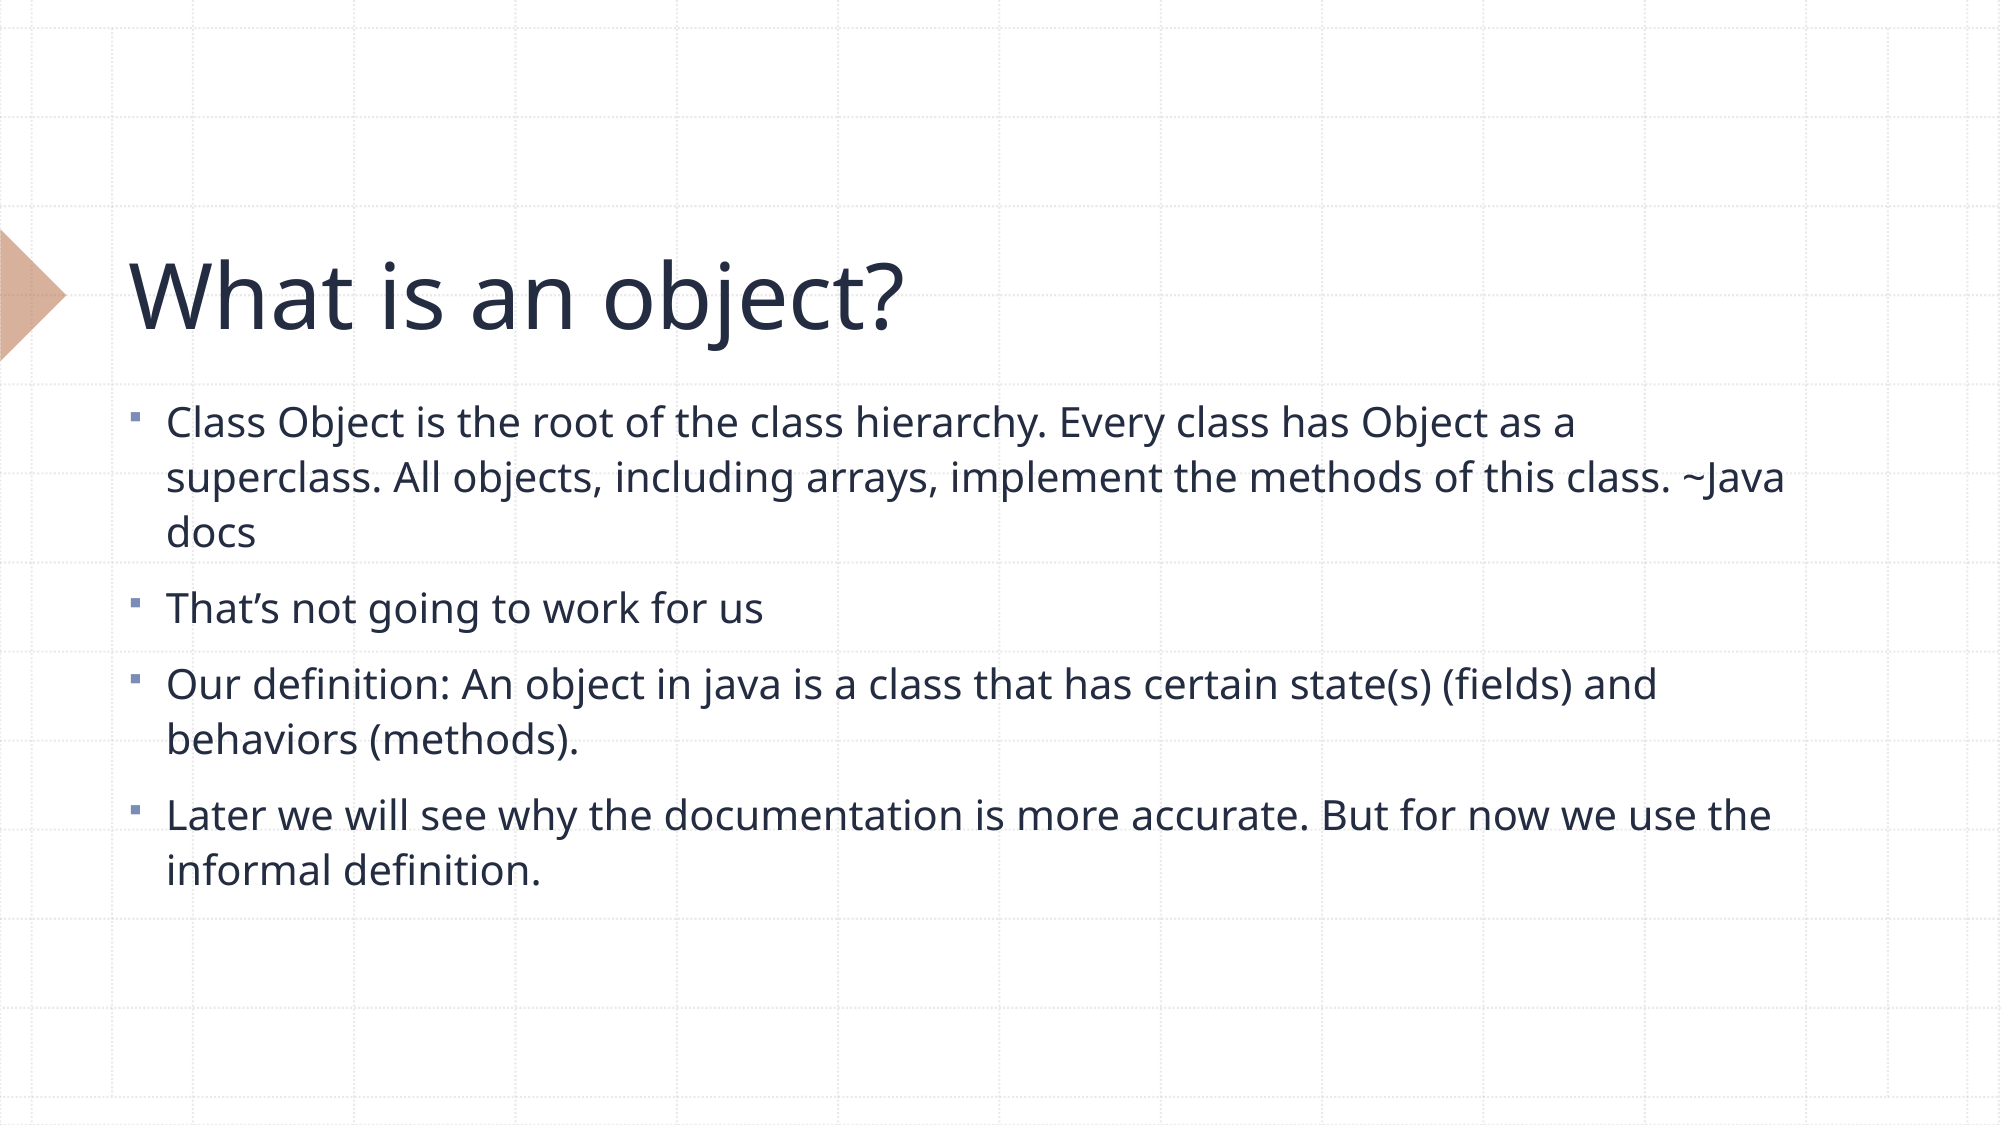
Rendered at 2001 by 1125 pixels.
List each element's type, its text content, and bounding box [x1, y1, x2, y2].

list Class Object is the root of the class hierarchy. Every class has Object as a superclass. All objects, including arrays, implement the methods of this class. ~Java docs That’s not going to work for us Our definition: An object in java is a class that has certain state(s) (fields) and behaviors (methods). Later we will see why the documentation is more accurate. But for now we use the informal definition. [113, 383, 1808, 969]
title What is an object? [113, 119, 1808, 356]
